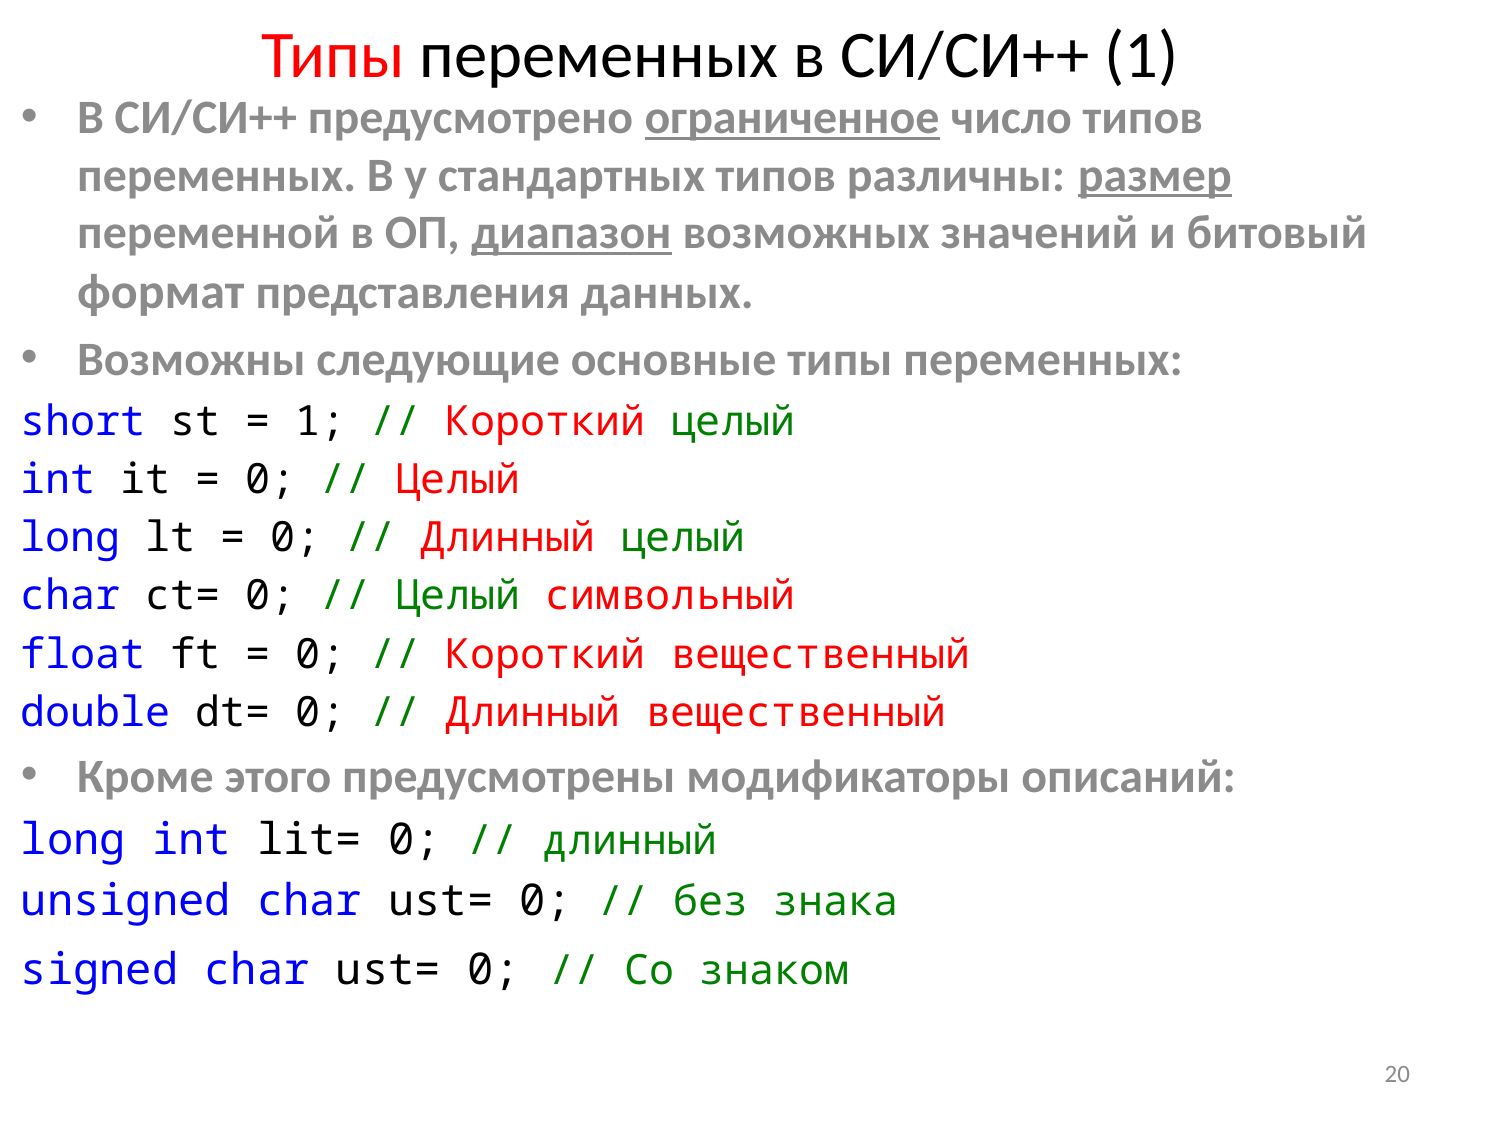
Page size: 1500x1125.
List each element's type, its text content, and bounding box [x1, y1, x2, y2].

slide_number 20 [1074, 1042, 1425, 1103]
title Типы переменных в СИ/СИ++ (1) [135, 0, 1306, 78]
text_box В СИ/СИ++ предусмотрено ограниченное число типов переменных. В у стандартных типов различны: размер переменной в ОП, диапазон возможных значений и битовый формат представления данных. Возможны следующие основные типы переменных: short st = 1; // Короткий целый int it = 0; // Целый long lt = 0; // Длинный целый char ct= 0; // Целый символьный float ft = 0; // Короткий вещественный double dt= 0; // Длинный вещественный Кроме этого предусмотрены модификаторы описаний: long int lit= 0; // длинный unsigned char ust= 0; // без знака signed char ust= 0; // Со знаком [5, 78, 1500, 1024]
